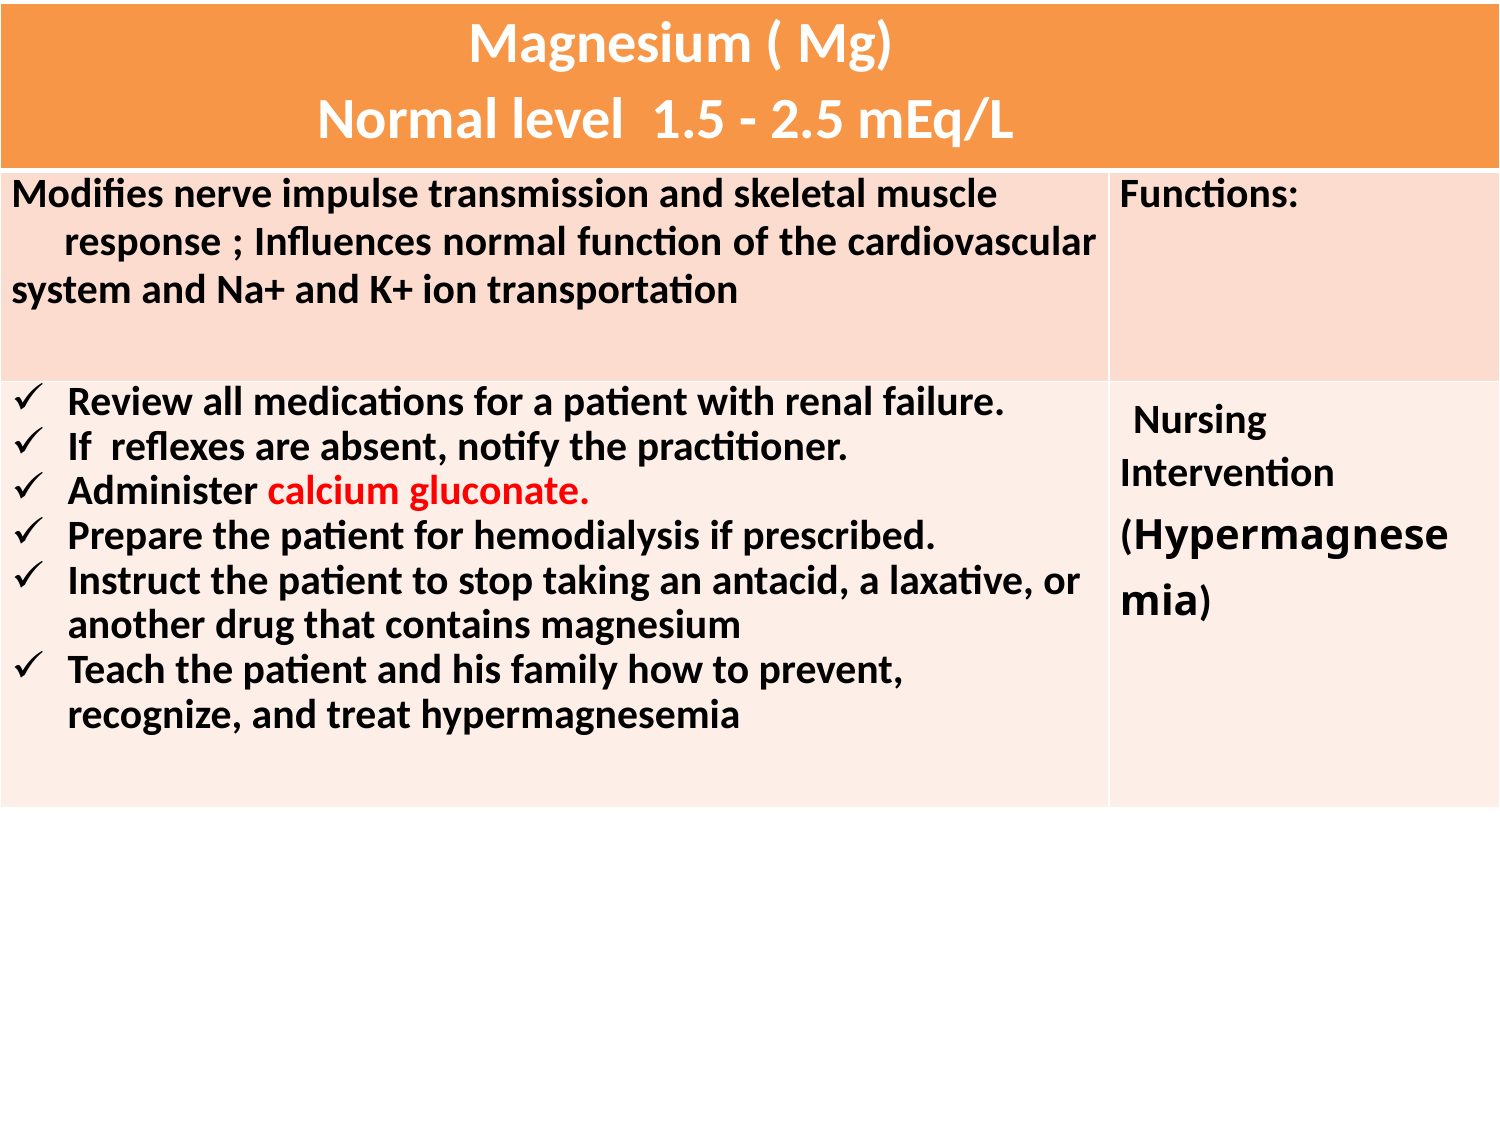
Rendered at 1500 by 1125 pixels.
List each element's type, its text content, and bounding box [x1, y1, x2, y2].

table_header Magnesium ( Mg) Normal level 1.5 - 2.5 mEq/L [1, 4, 1499, 168]
table_cell Nursing Intervention (Hypermagnesemia) [1110, 382, 1499, 807]
table_cell Review all medications for a patient with renal failure. If reflexes are absent, notify the practitioner. Administer calcium gluconate. Prepare the patient for hemodialysis if prescribed. Instruct the patient to stop taking an antacid, a laxative, or another drug that contains magnesium Teach the patient and his family how to prevent, recognize, and treat hypermagnesemia [1, 382, 1108, 807]
table_cell Modifies nerve impulse transmission and skeletal muscle response ; Influences normal function of the cardiovascular system and Na+ and K+ ion transportation [1, 173, 1108, 381]
table_cell Functions: [1110, 173, 1499, 381]
